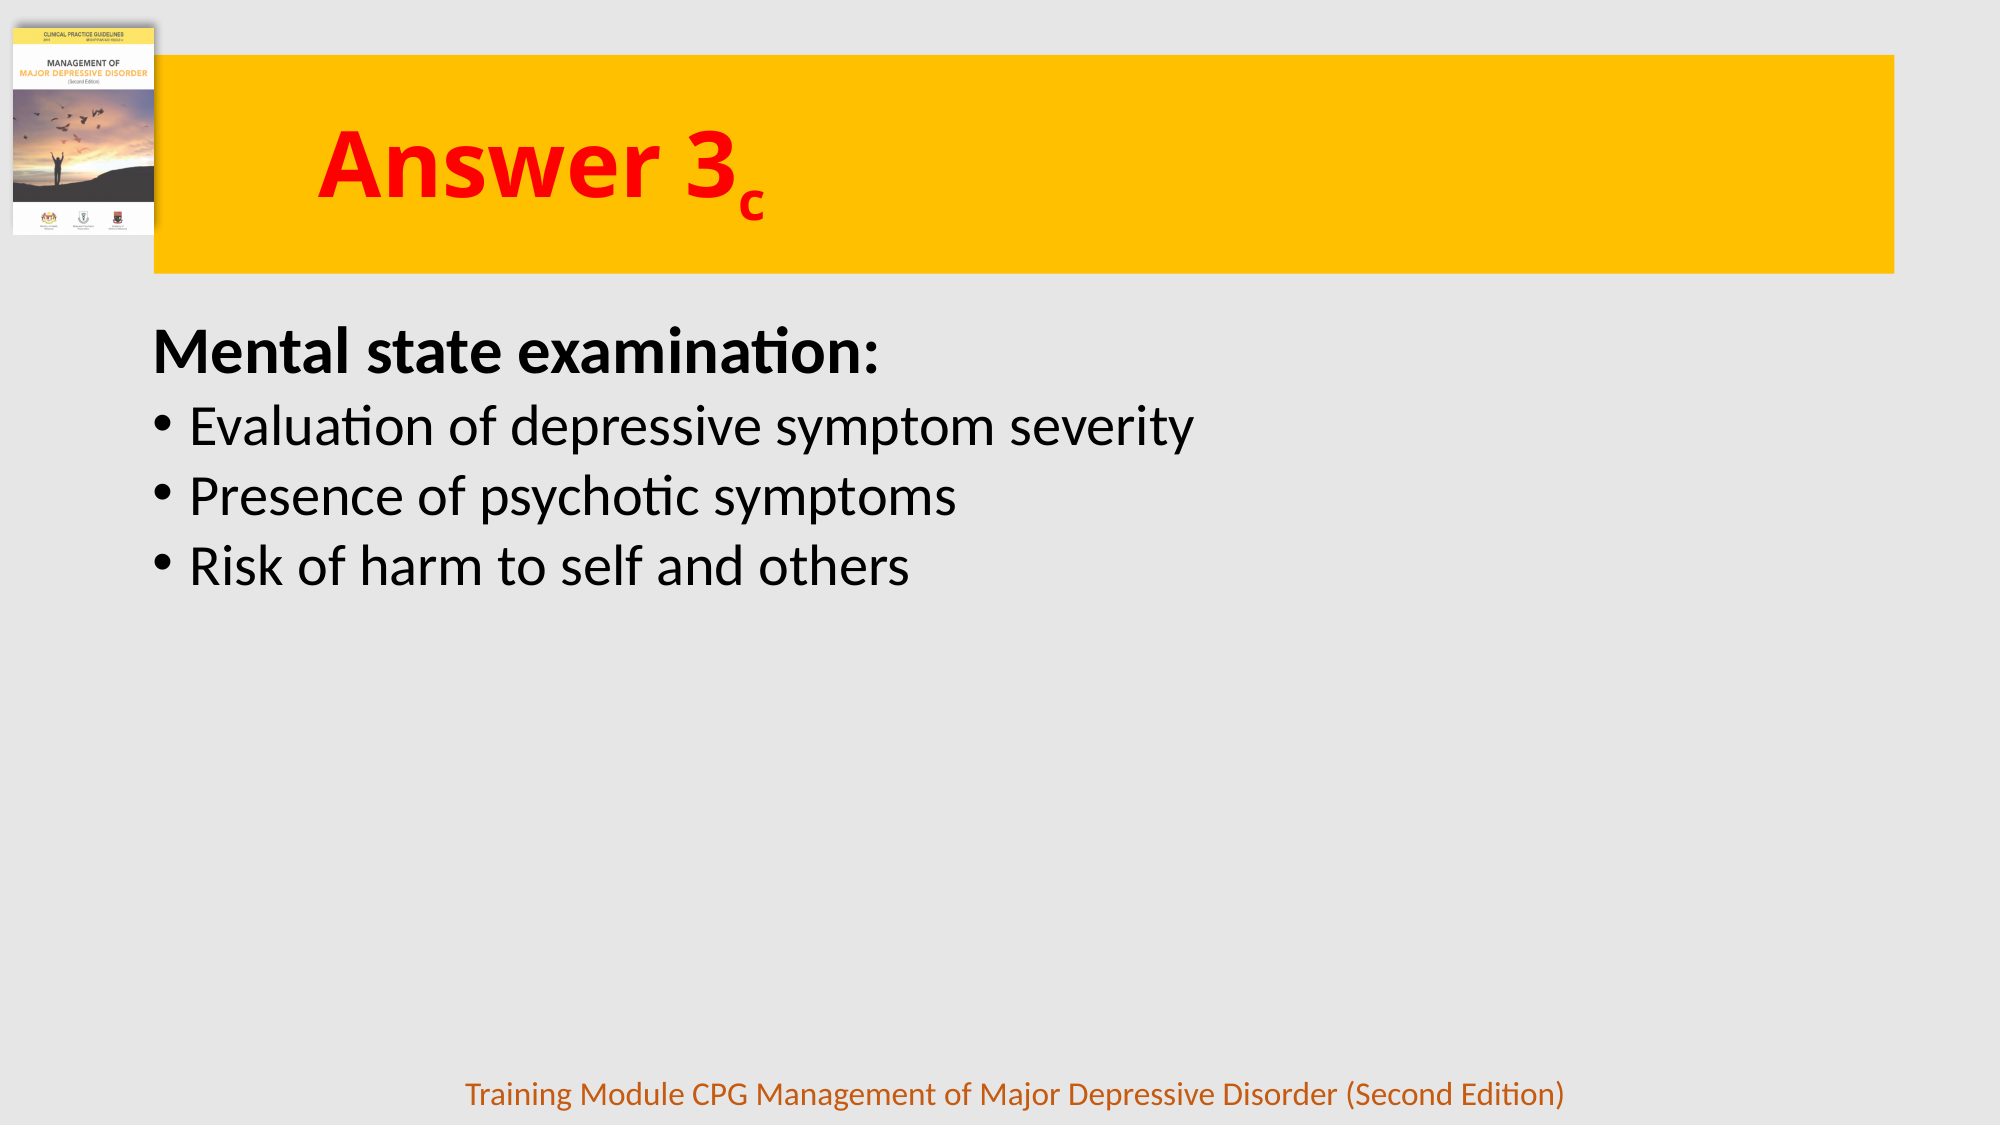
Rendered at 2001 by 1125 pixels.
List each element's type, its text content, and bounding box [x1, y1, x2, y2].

picture [13, 28, 154, 235]
text_box Training Module CPG Management of Major Depressive Disorder (Second Edition) [450, 1065, 1832, 1120]
list Mental state examination: Evaluation of depressive symptom severity Presence of psychotic symptoms Risk of harm to self and others [137, 299, 1863, 1014]
title Answer 3c [153, 54, 1895, 274]
